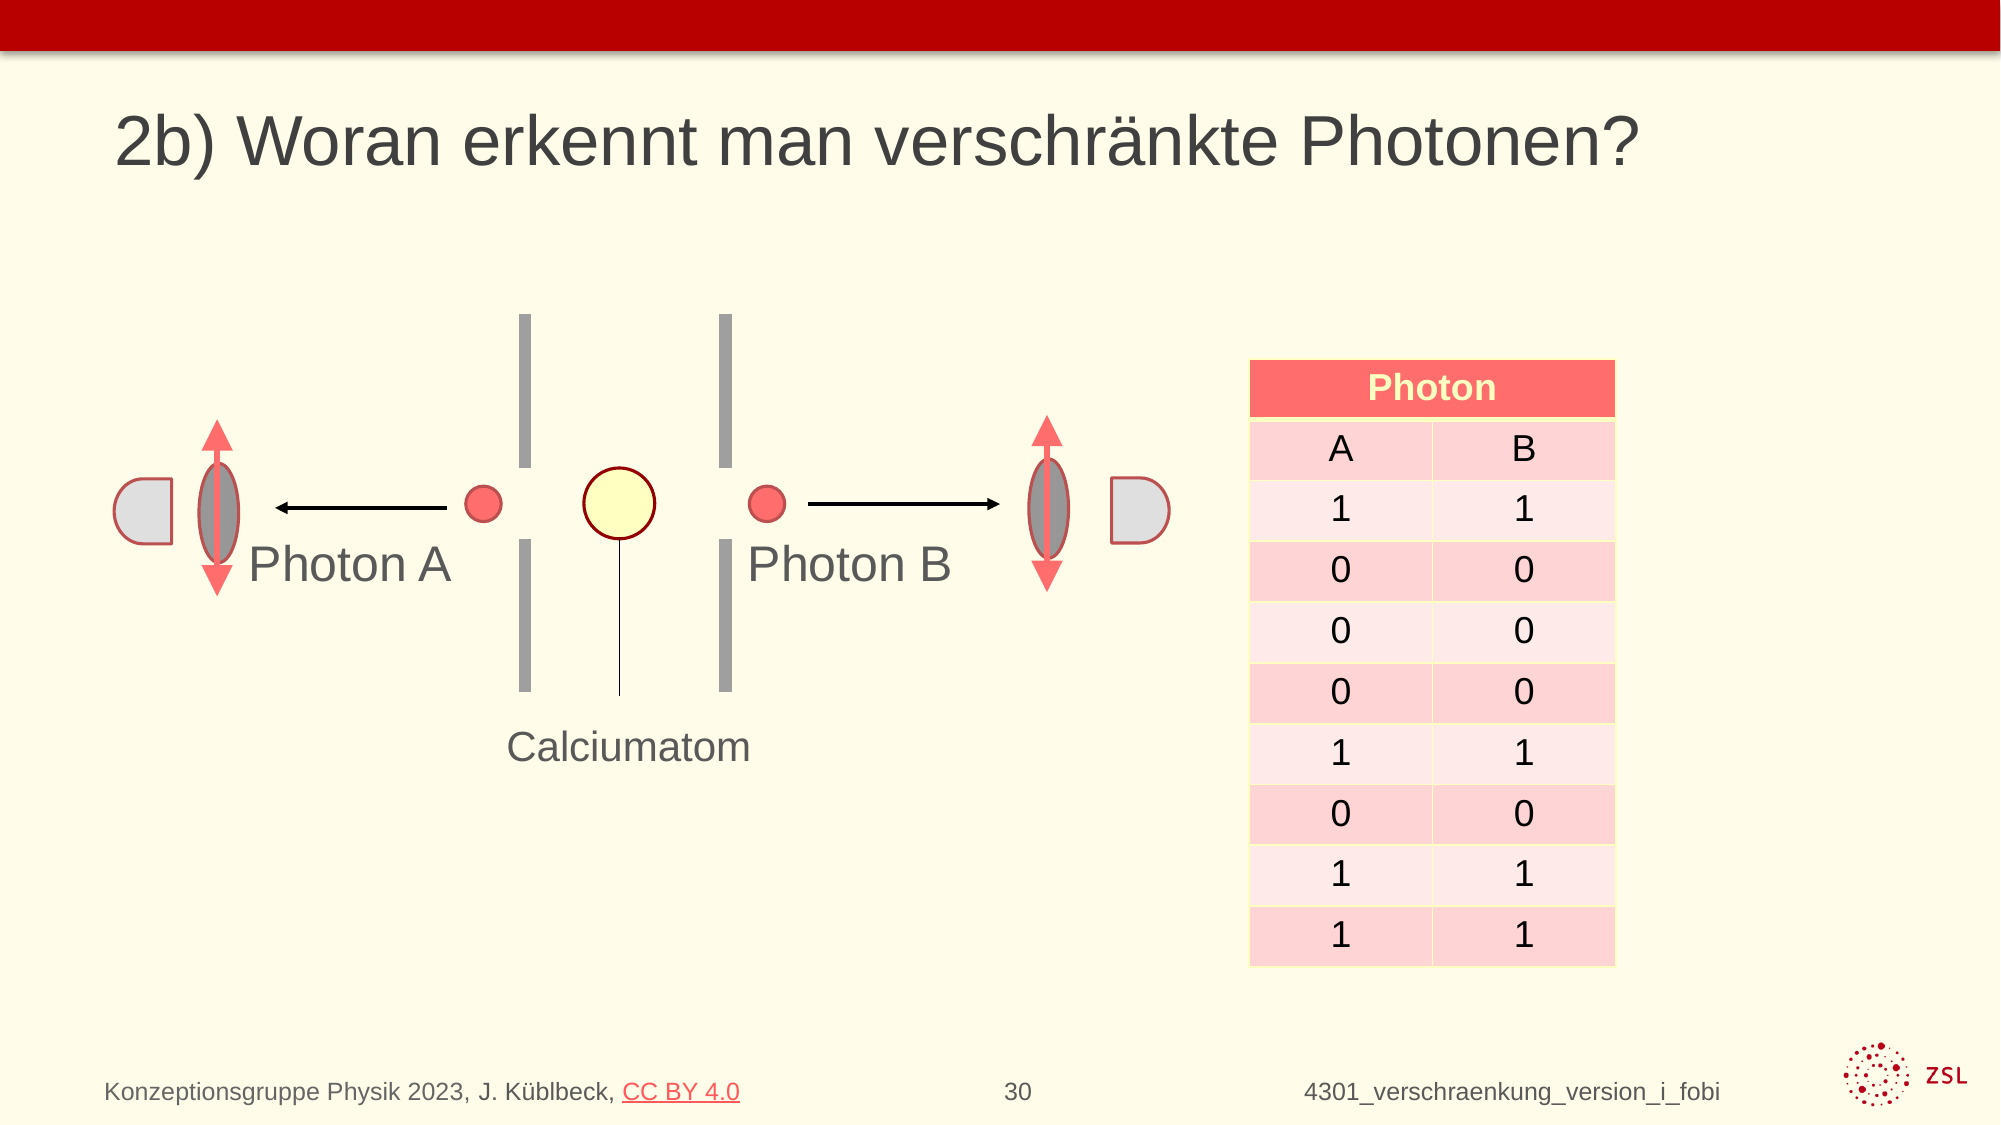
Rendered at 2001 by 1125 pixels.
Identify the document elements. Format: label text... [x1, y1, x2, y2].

table_cell 0 [1250, 603, 1432, 662]
table_cell 1 [1433, 725, 1615, 784]
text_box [166, 314, 1044, 811]
table_cell B [1433, 422, 1615, 480]
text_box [1028, 414, 1069, 593]
table_cell 0 [1250, 785, 1432, 844]
table_cell 0 [1433, 603, 1615, 662]
table_cell A [1250, 422, 1432, 480]
picture [1842, 1041, 1968, 1107]
table_cell 1 [1433, 846, 1615, 905]
table_cell 1 [1250, 846, 1432, 905]
table_header Photon [1250, 360, 1615, 417]
table_cell 1 [1250, 907, 1432, 966]
table_cell 1 [1433, 907, 1615, 966]
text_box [198, 419, 239, 597]
table_cell 1 [1250, 481, 1432, 540]
text_box [112, 477, 159, 546]
table_cell 0 [1433, 785, 1615, 844]
table_cell 0 [1433, 664, 1615, 723]
table_cell 1 [1250, 725, 1432, 784]
table_cell 0 [1250, 664, 1432, 723]
table_cell 1 [1433, 481, 1615, 540]
table_cell 0 [1433, 542, 1615, 601]
table_cell 0 [1250, 542, 1432, 601]
text_box [1110, 476, 1171, 545]
title 2b) Woran erkennt man verschränkte Photonen? [99, 90, 1900, 185]
